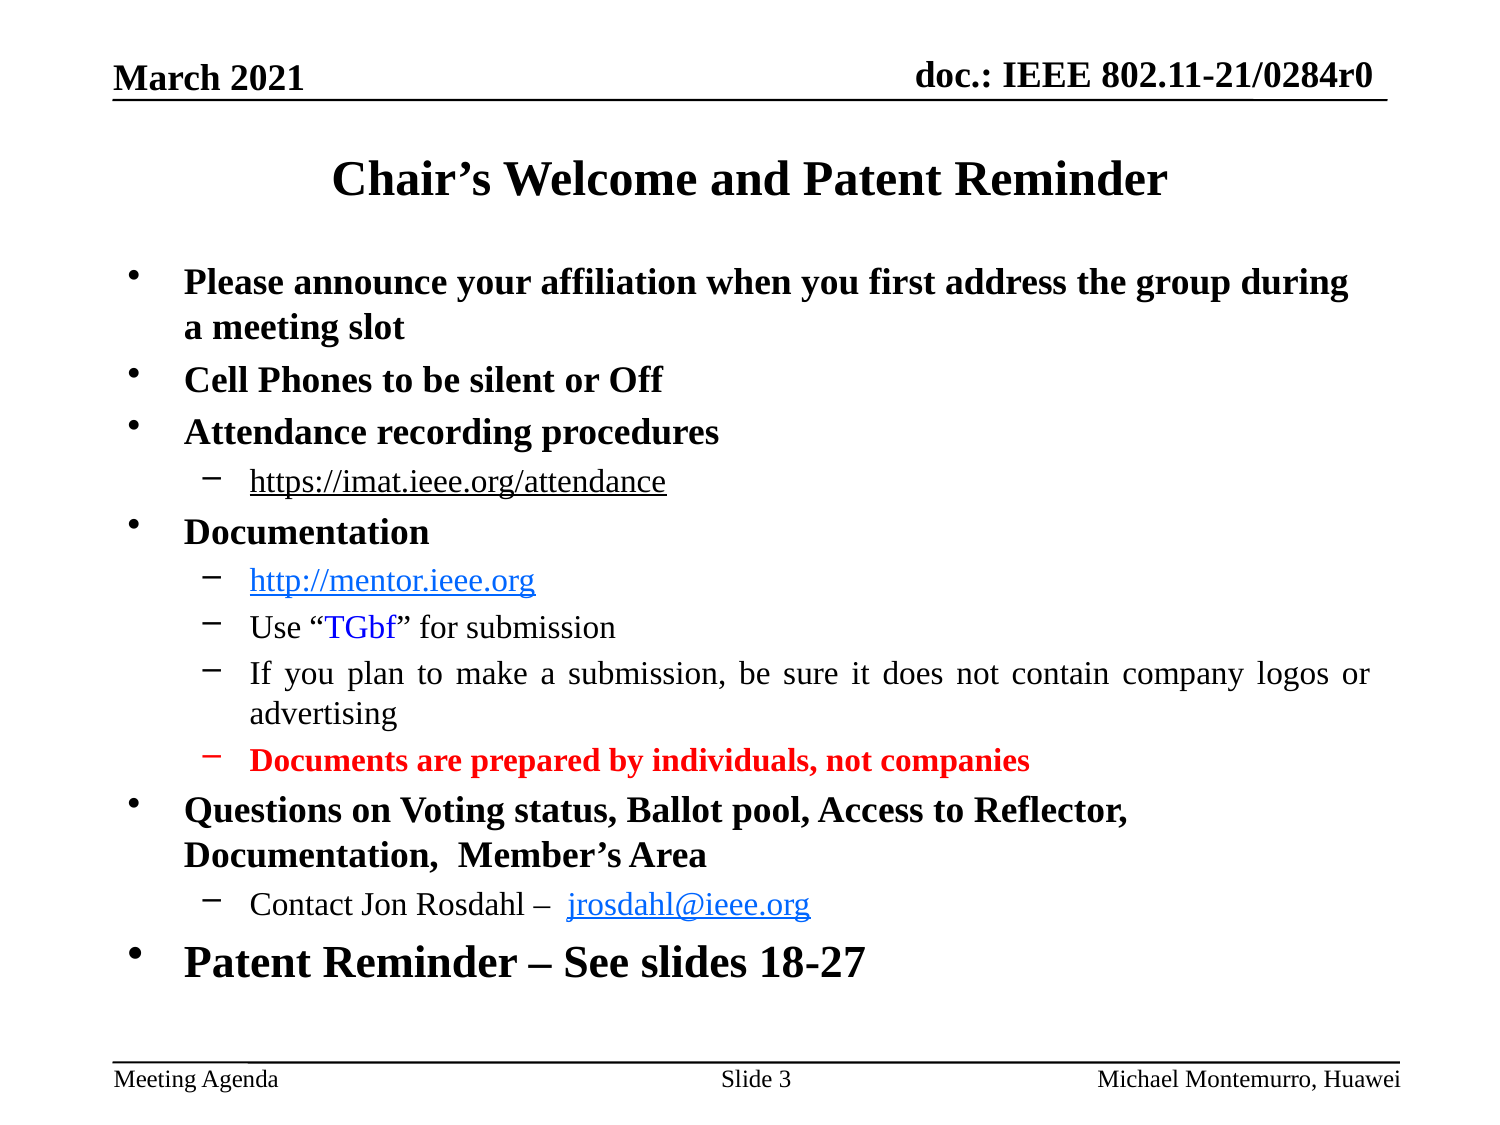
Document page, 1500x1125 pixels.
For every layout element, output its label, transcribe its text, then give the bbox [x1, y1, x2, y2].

text_box Chair’s Welcome and Patent Reminder [112, 87, 1388, 263]
footer Michael Montemurro, Huawei [999, 1061, 1402, 1093]
slide_number Slide 3 [712, 1061, 800, 1093]
list Please announce your affiliation when you first address the group during a meeting slot Cell Phones to be silent or Off Attendance recording procedures https://imat.ieee.org/attendance Documentation http://mentor.ieee.org Use “TGbf” for submission If you plan to make a submission, be sure it does not contain company logos or advertising Documents are prepared by individuals, not companies Questions on Voting status, Ballot pool, Access to Reflector, Documentation, Member’s Area Contact Jon Rosdahl – jrosdahl@ieee.org Patent Reminder – See slides 18-27 [112, 263, 1388, 925]
